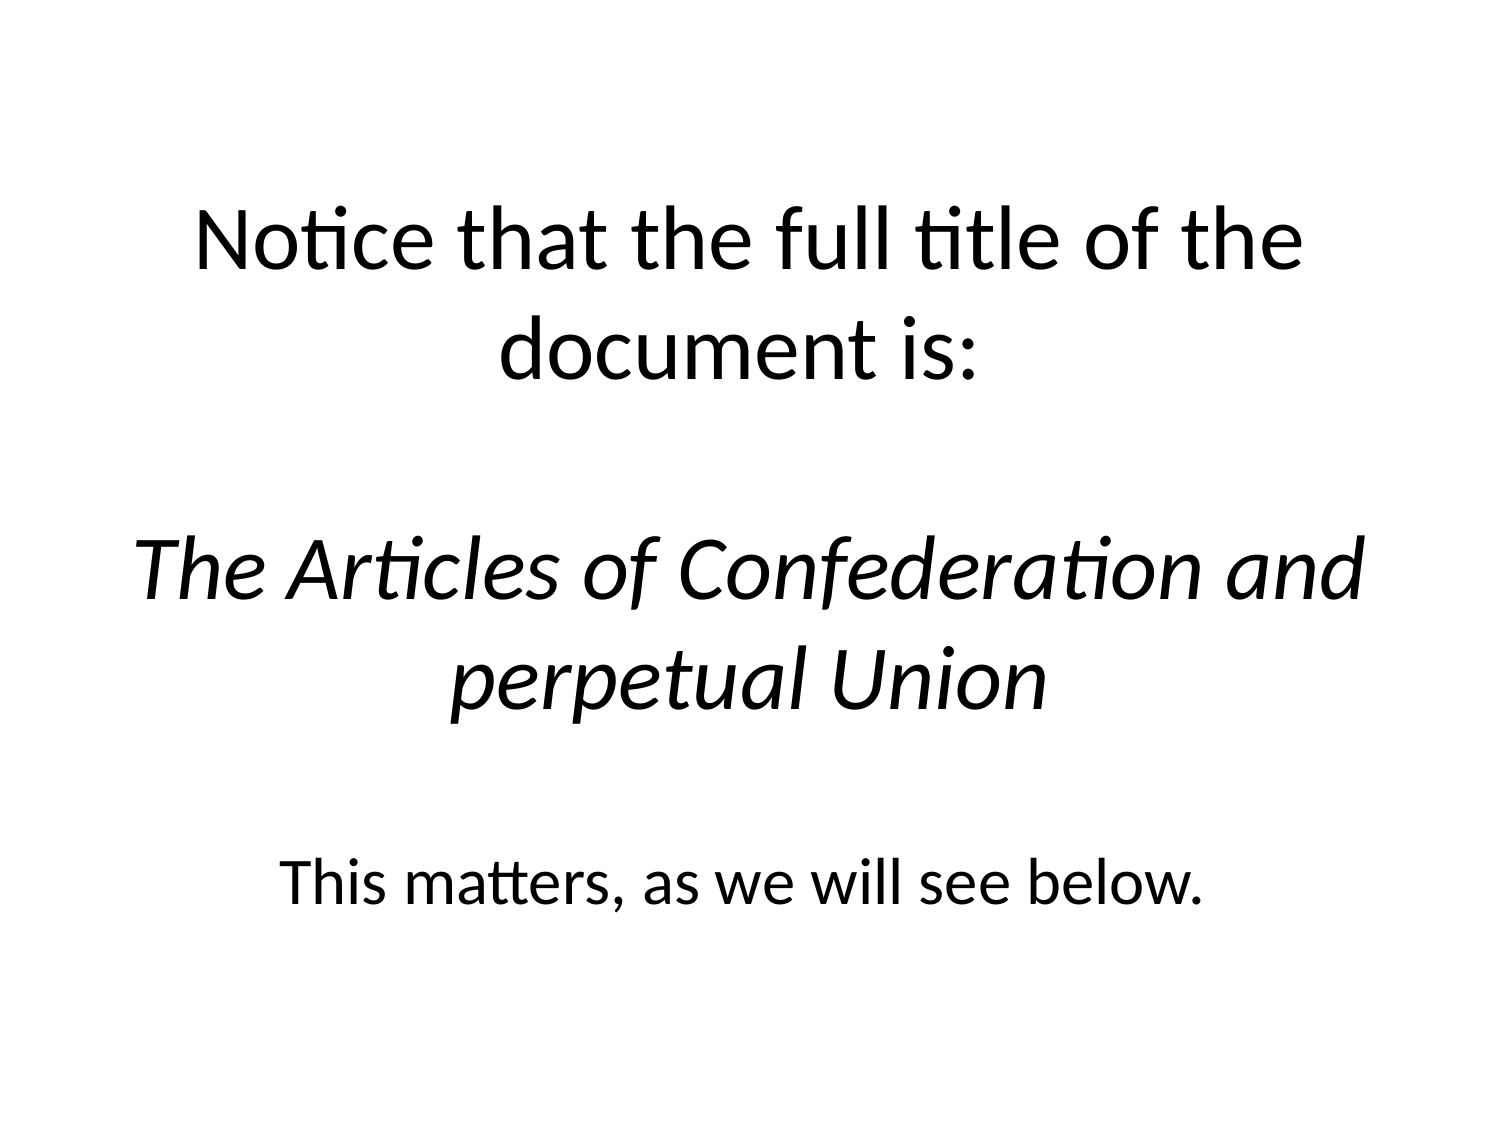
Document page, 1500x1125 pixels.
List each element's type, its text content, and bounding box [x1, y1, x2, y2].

title Notice that the full title of the document is: The Articles of Confederation and perpetual Union This matters, as we will see below. [75, 45, 1425, 1050]
